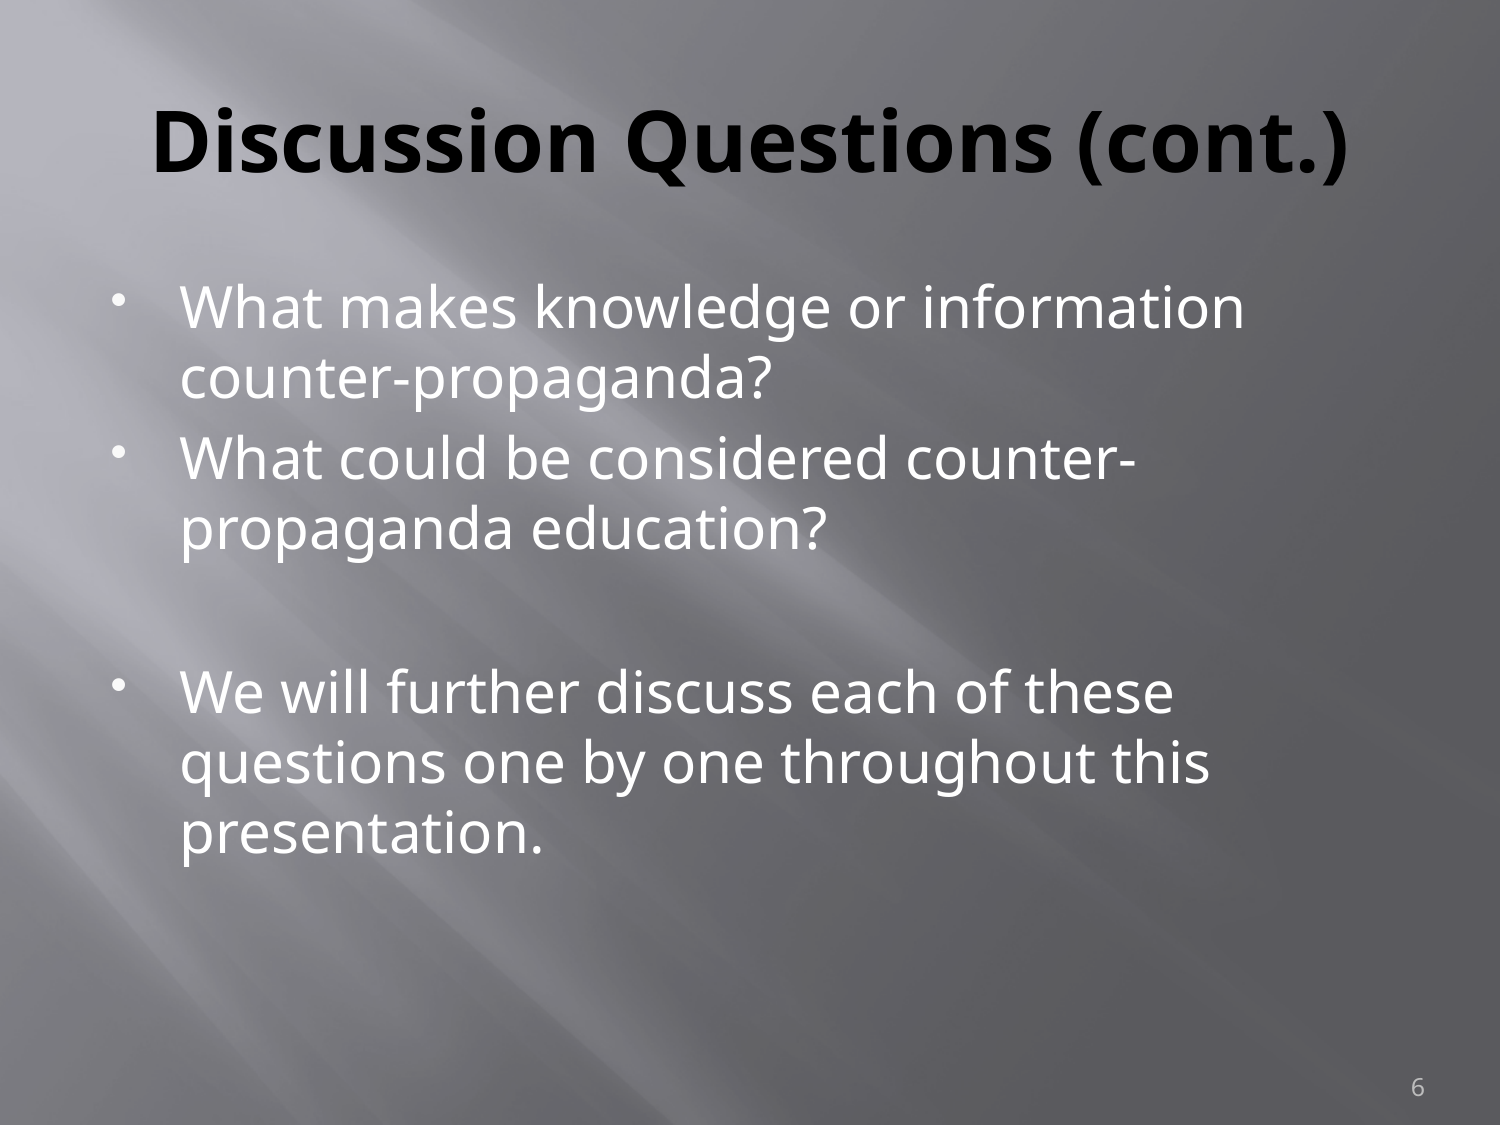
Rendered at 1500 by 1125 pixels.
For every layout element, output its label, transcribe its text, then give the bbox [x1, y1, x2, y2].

list What makes knowledge or information counter-propaganda? What could be considered counter-propaganda education? We will further discuss each of these questions one by one throughout this presentation. [75, 262, 1425, 1035]
title Discussion Questions (cont.) [75, 45, 1425, 233]
slide_number 6 [1299, 1052, 1425, 1113]
